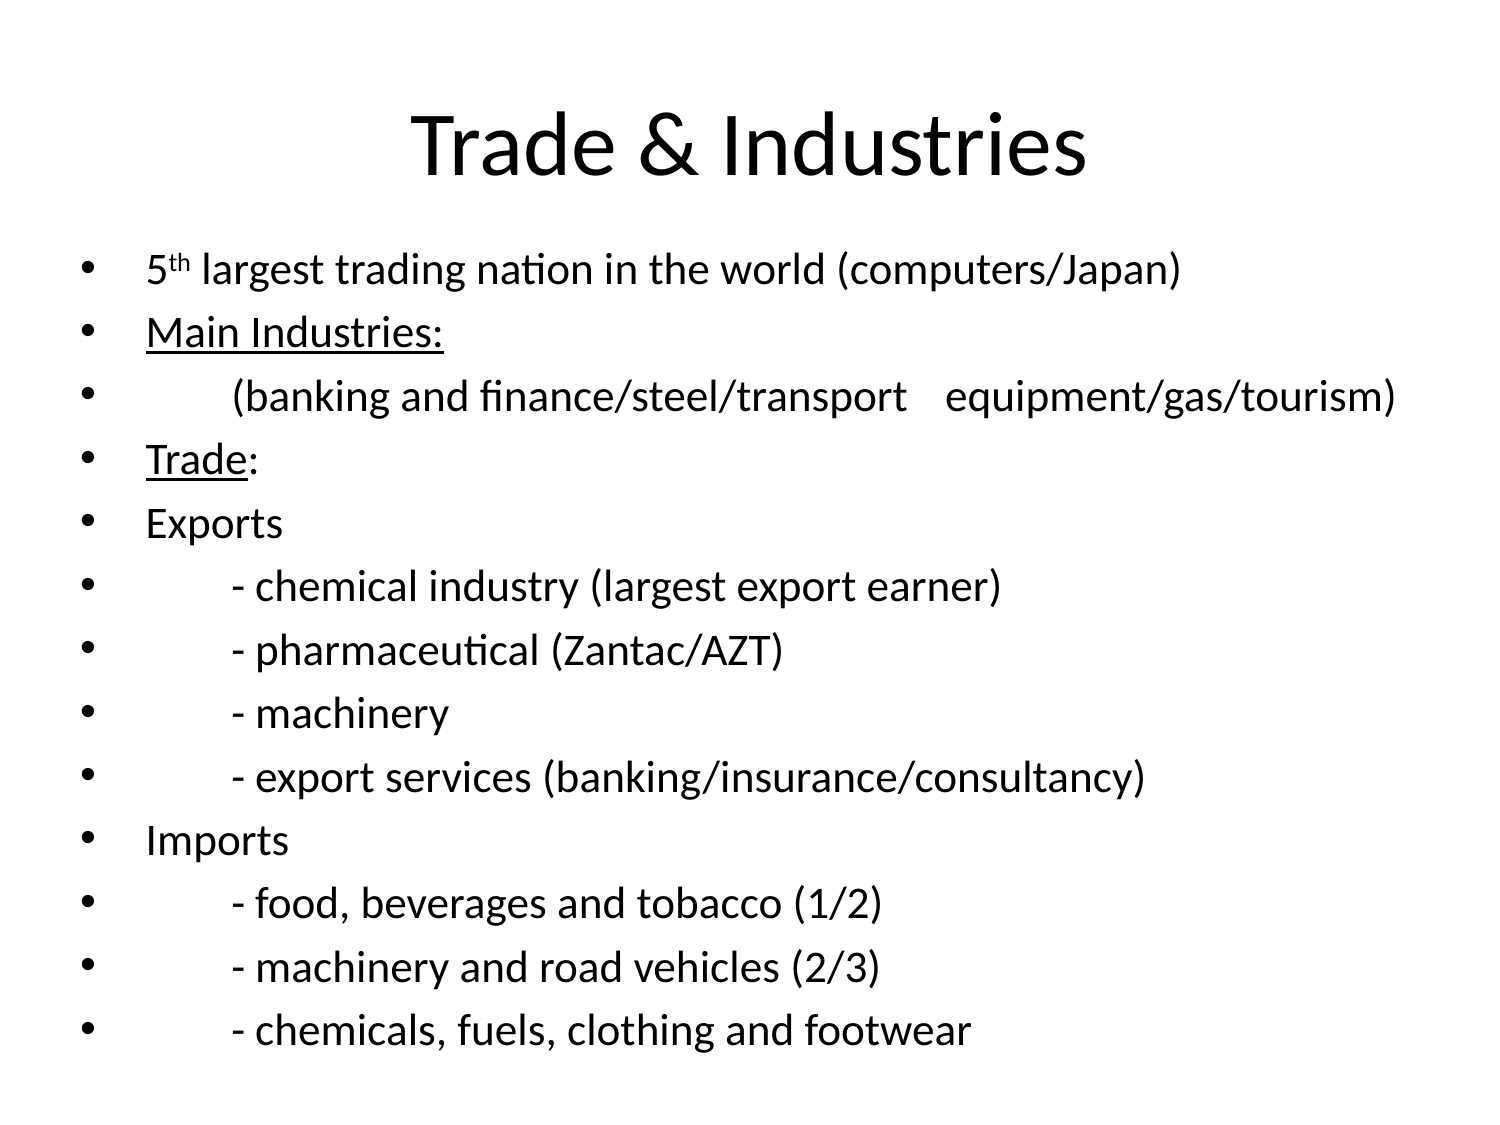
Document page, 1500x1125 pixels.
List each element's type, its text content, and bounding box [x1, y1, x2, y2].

title Trade & Industries [75, 45, 1425, 231]
list 5th largest trading nation in the world (computers/Japan) Main Industries: (banking and finance/steel/transport equipment/gas/tourism) Trade: Exports - chemical industry (largest export earner) - pharmaceutical (Zantac/AZT) - machinery - export services (banking/insurance/consultancy) Imports - food, beverages and tobacco (1/2) - machinery and road vehicles (2/3) - chemicals, fuels, clothing and footwear [64, 231, 1425, 1125]
